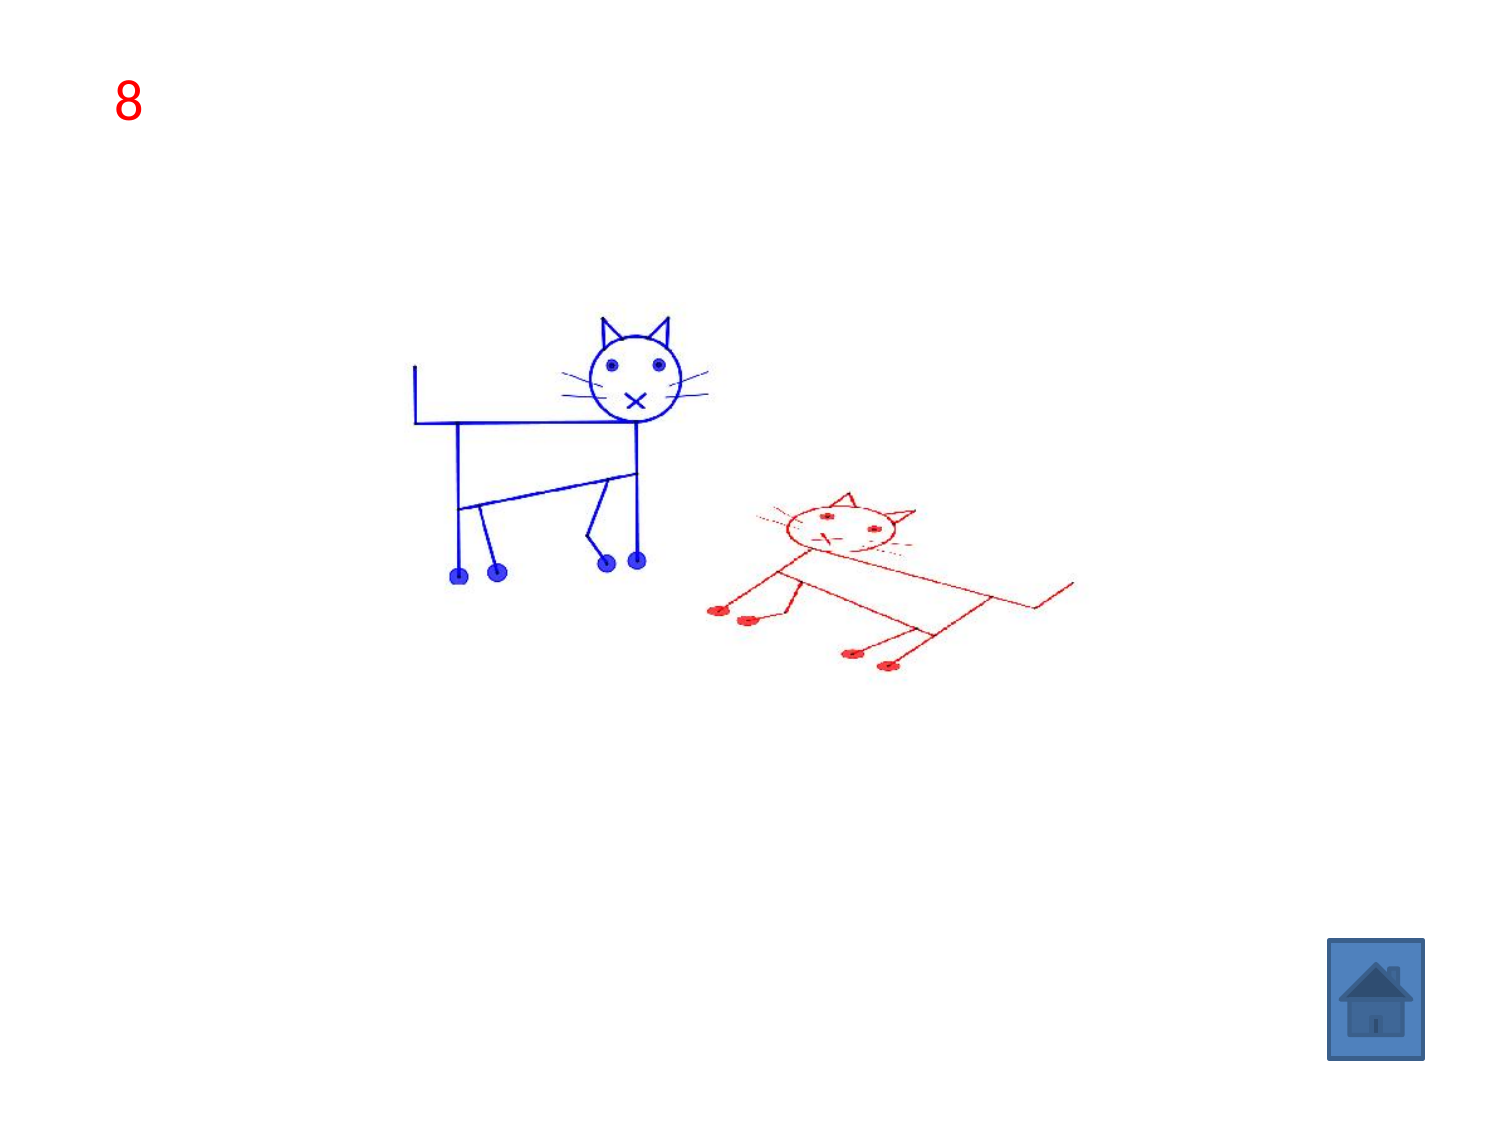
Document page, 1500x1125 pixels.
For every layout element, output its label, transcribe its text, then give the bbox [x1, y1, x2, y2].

text_box [1327, 938, 1425, 1061]
picture [324, 302, 1260, 1125]
text_box 8 [100, 54, 219, 140]
